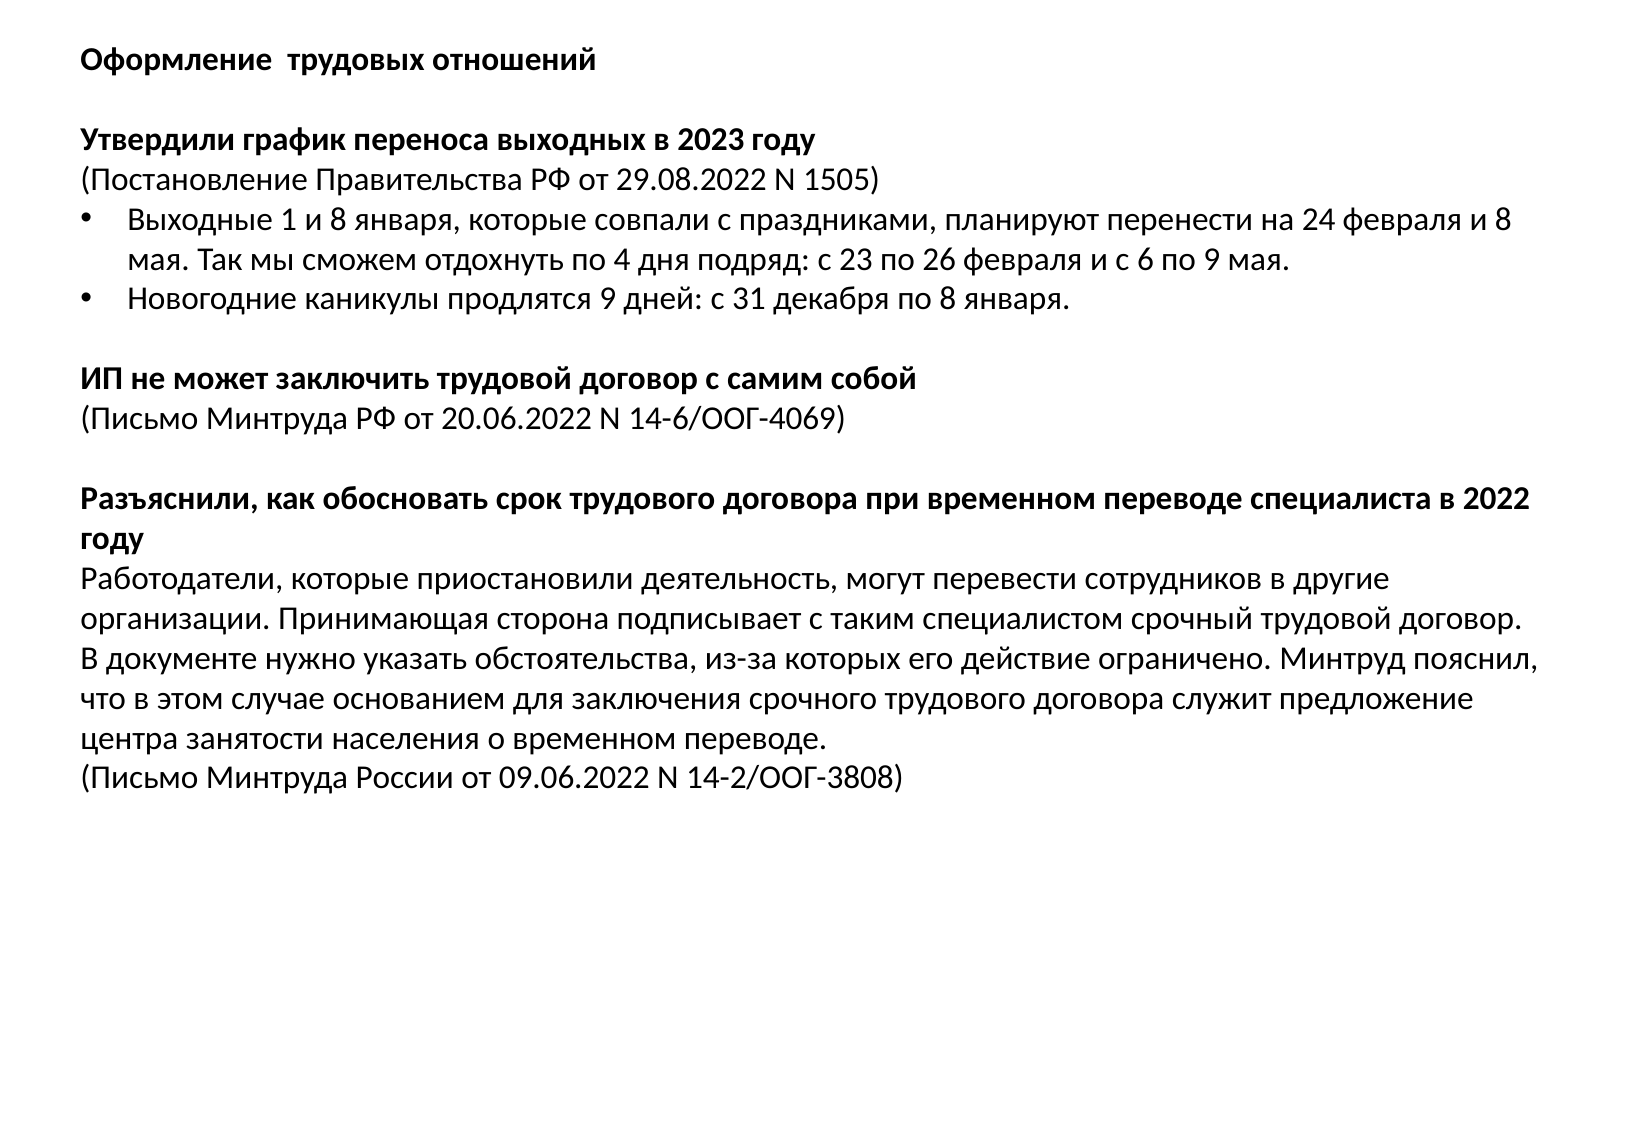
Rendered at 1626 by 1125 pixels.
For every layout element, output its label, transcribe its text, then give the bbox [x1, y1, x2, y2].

text_box Оформление трудовых отношений Утвердили график переноса выходных в 2023 году (Постановление Правительства РФ от 29.08.2022 N 1505) Выходные 1 и 8 января, которые совпали с праздниками, планируют перенести на 24 февраля и 8 мая. Так мы сможем отдохнуть по 4 дня подряд: с 23 по 26 февраля и с 6 по 9 мая. Новогодние каникулы продлятся 9 дней: с 31 декабря по 8 января. ИП не может заключить трудовой договор с самим собой (Письмо Минтруда РФ от 20.06.2022 N 14-6/ООГ-4069) Разъяснили, как обосновать срок трудового договора при временном переводе специалиста в 2022 году Работодатели, которые приостановили деятельность, могут перевести сотрудников в другие организации. Принимающая сторона подписывает с таким специалистом срочный трудовой договор. В документе нужно указать обстоятельства, из-за которых его действие ограничено. Минтруд пояснил, что в этом случае основанием для заключения срочного трудового договора служит предложение центра занятости населения о временном переводе. (Письмо Минтруда России от 09.06.2022 N 14-2/ООГ-3808) [65, 29, 1560, 843]
